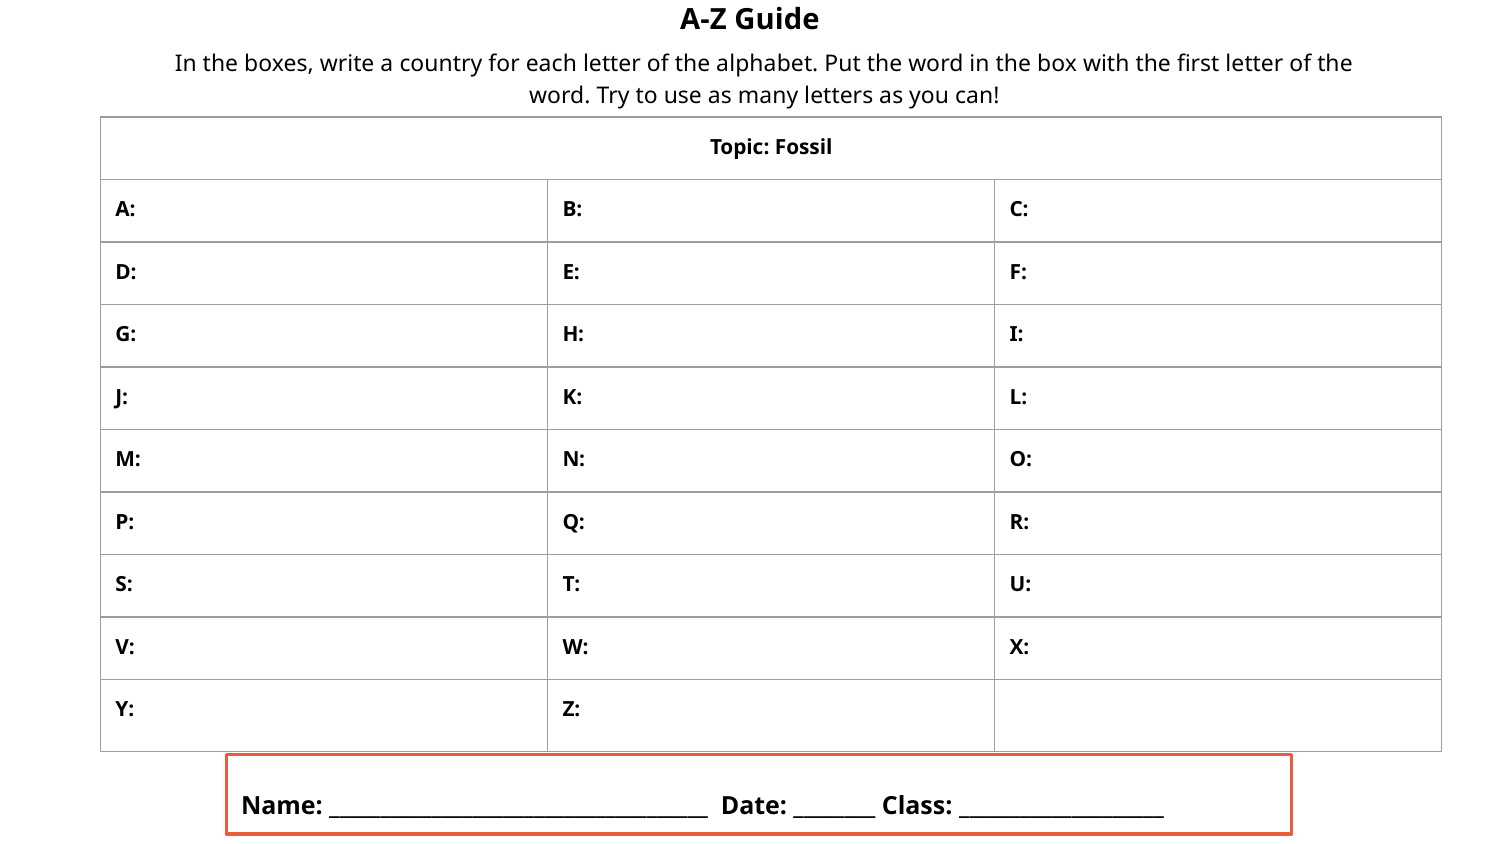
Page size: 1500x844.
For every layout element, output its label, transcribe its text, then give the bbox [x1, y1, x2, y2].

table_cell E: [548, 243, 994, 304]
table_cell K: [548, 368, 994, 429]
text_box In the boxes, write a country for each letter of the alphabet. Put the word in the box with the first letter of the word. Try to use as many letters as you can! [129, 34, 1400, 116]
table_cell S: [101, 555, 547, 616]
table_cell C: [995, 180, 1441, 241]
table_cell A: [101, 180, 547, 241]
table_cell M: [101, 430, 547, 491]
table_cell F: [995, 243, 1441, 304]
table_cell O: [995, 430, 1441, 491]
list A-Z Guide [639, 0, 861, 34]
table_cell Q: [548, 493, 994, 554]
table_cell U: [995, 555, 1441, 616]
table_cell V: [101, 618, 547, 679]
table_cell D: [101, 243, 547, 304]
table_cell G: [101, 305, 547, 366]
table_cell Y: [101, 680, 547, 751]
table_cell P: [101, 493, 547, 554]
table_cell [995, 680, 1441, 751]
table_cell L: [995, 368, 1441, 429]
table_cell R: [995, 493, 1441, 554]
table_header Topic: Fossil [101, 118, 1441, 179]
table_cell X: [995, 618, 1441, 679]
table_cell H: [548, 305, 994, 366]
table_cell N: [548, 430, 994, 491]
table_cell Z: [548, 680, 994, 751]
table_cell I: [995, 305, 1441, 366]
table_cell J: [101, 368, 547, 429]
table_cell W: [548, 618, 994, 679]
text_box Name: _____________________________________ Date: ________ Class: ____________________ [226, 754, 1292, 834]
table_cell T: [548, 555, 994, 616]
table_cell B: [548, 180, 994, 241]
